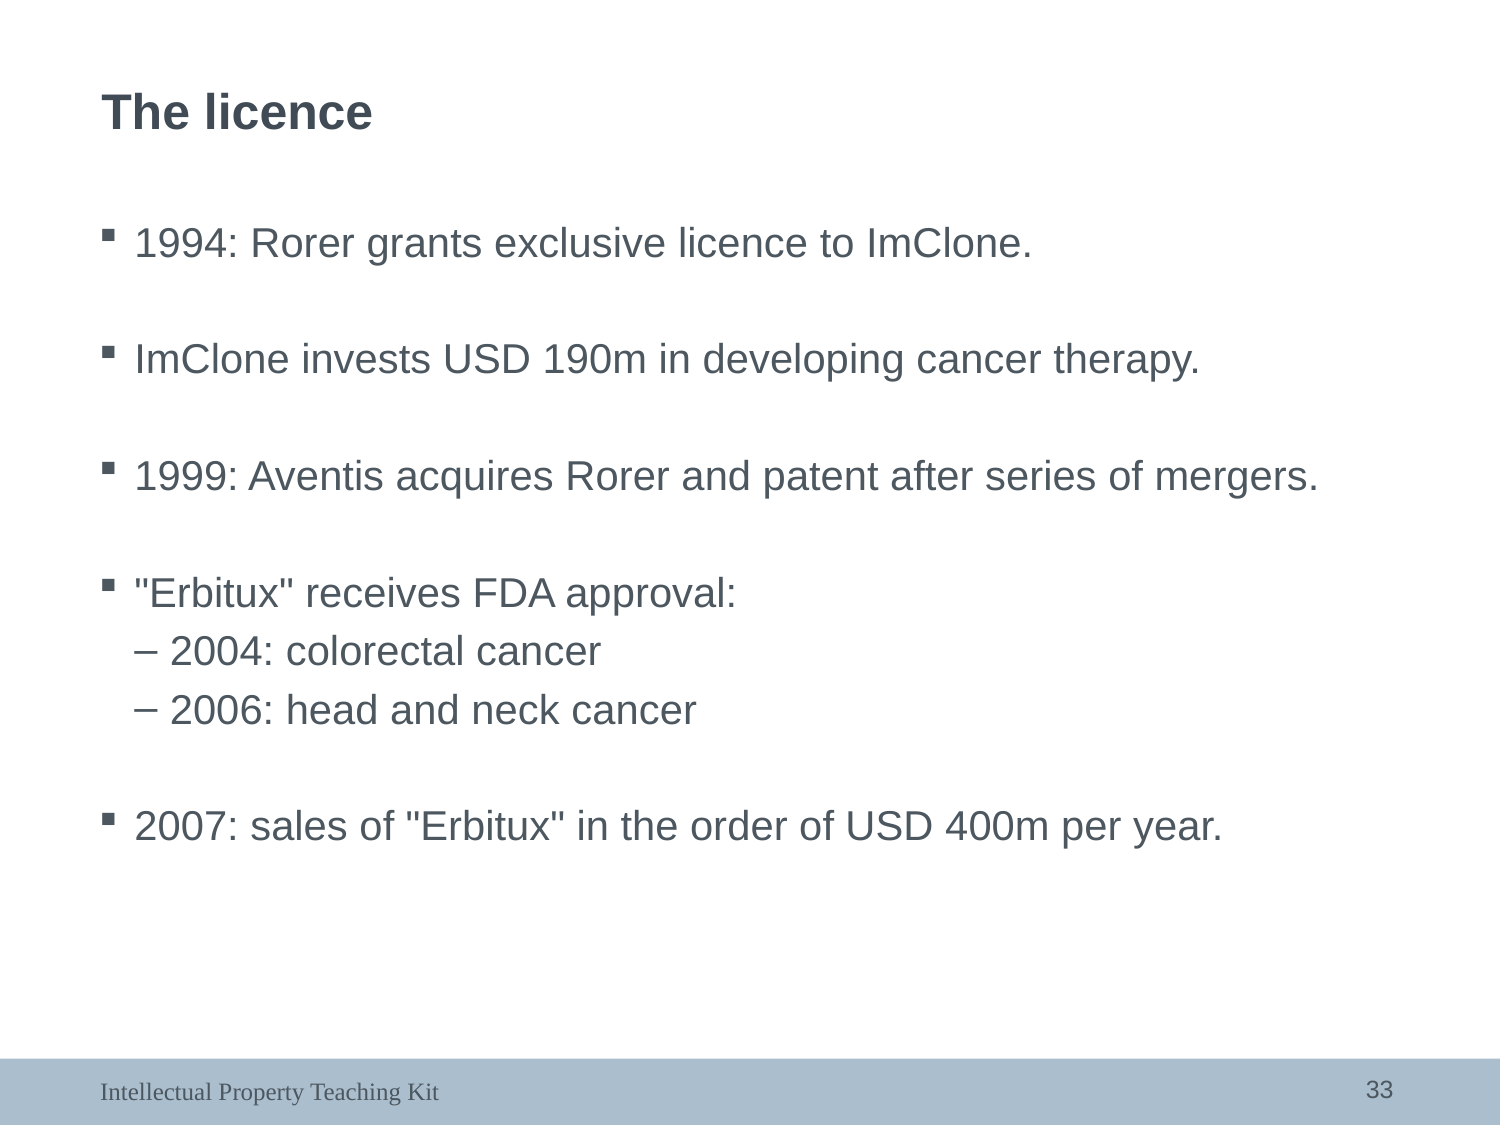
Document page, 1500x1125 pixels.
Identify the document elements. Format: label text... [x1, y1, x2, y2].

footer Intellectual Property Teaching Kit [100, 1074, 988, 1125]
title The licence [85, 71, 1386, 226]
text_box 33 [1269, 1070, 1394, 1106]
text_box 1994: Rorer grants exclusive licence to ImClone. ImClone invests USD 190m in developing cancer therapy. 1999: Aventis acquires Rorer and patent after series of mergers. "Erbitux" receives FDA approval: 2004: colorectal cancer 2006: head and neck cancer 2007: sales of "Erbitux" in the order of USD 400m per year. [84, 199, 1378, 767]
